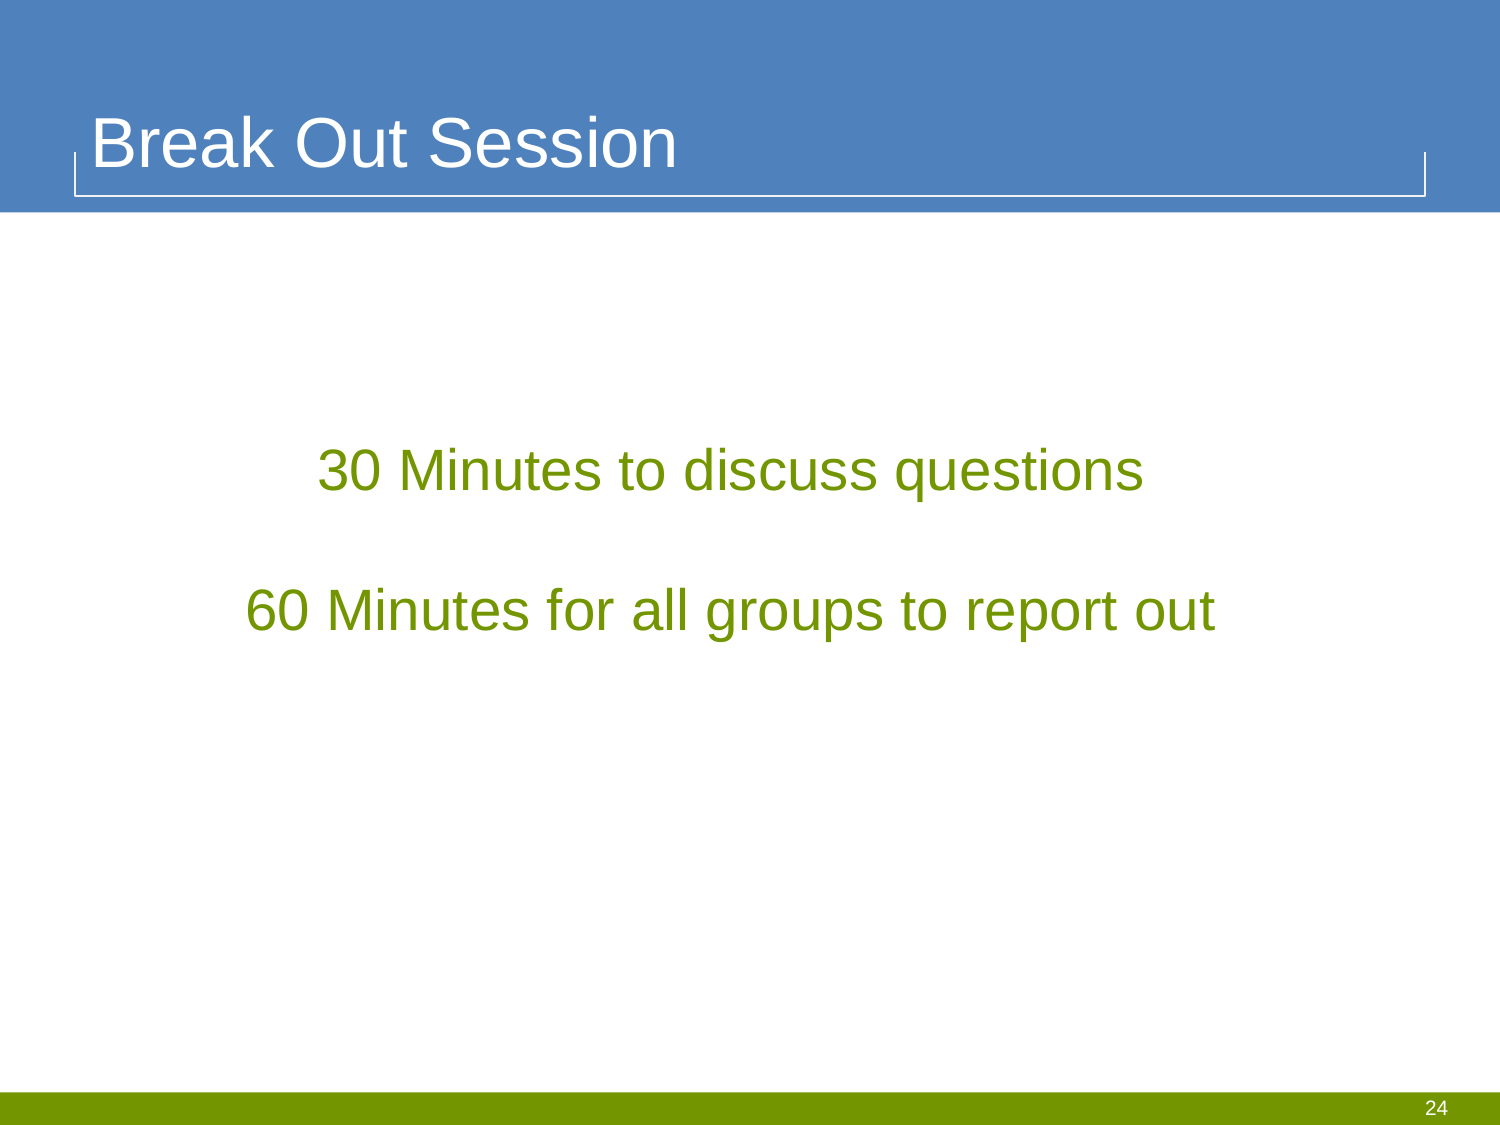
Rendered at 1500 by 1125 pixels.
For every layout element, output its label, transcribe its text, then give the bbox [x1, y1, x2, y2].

text_box 30 Minutes to discuss questions 60 Minutes for all groups to report out [225, 425, 1238, 650]
title Break Out Session [74, 44, 1426, 233]
